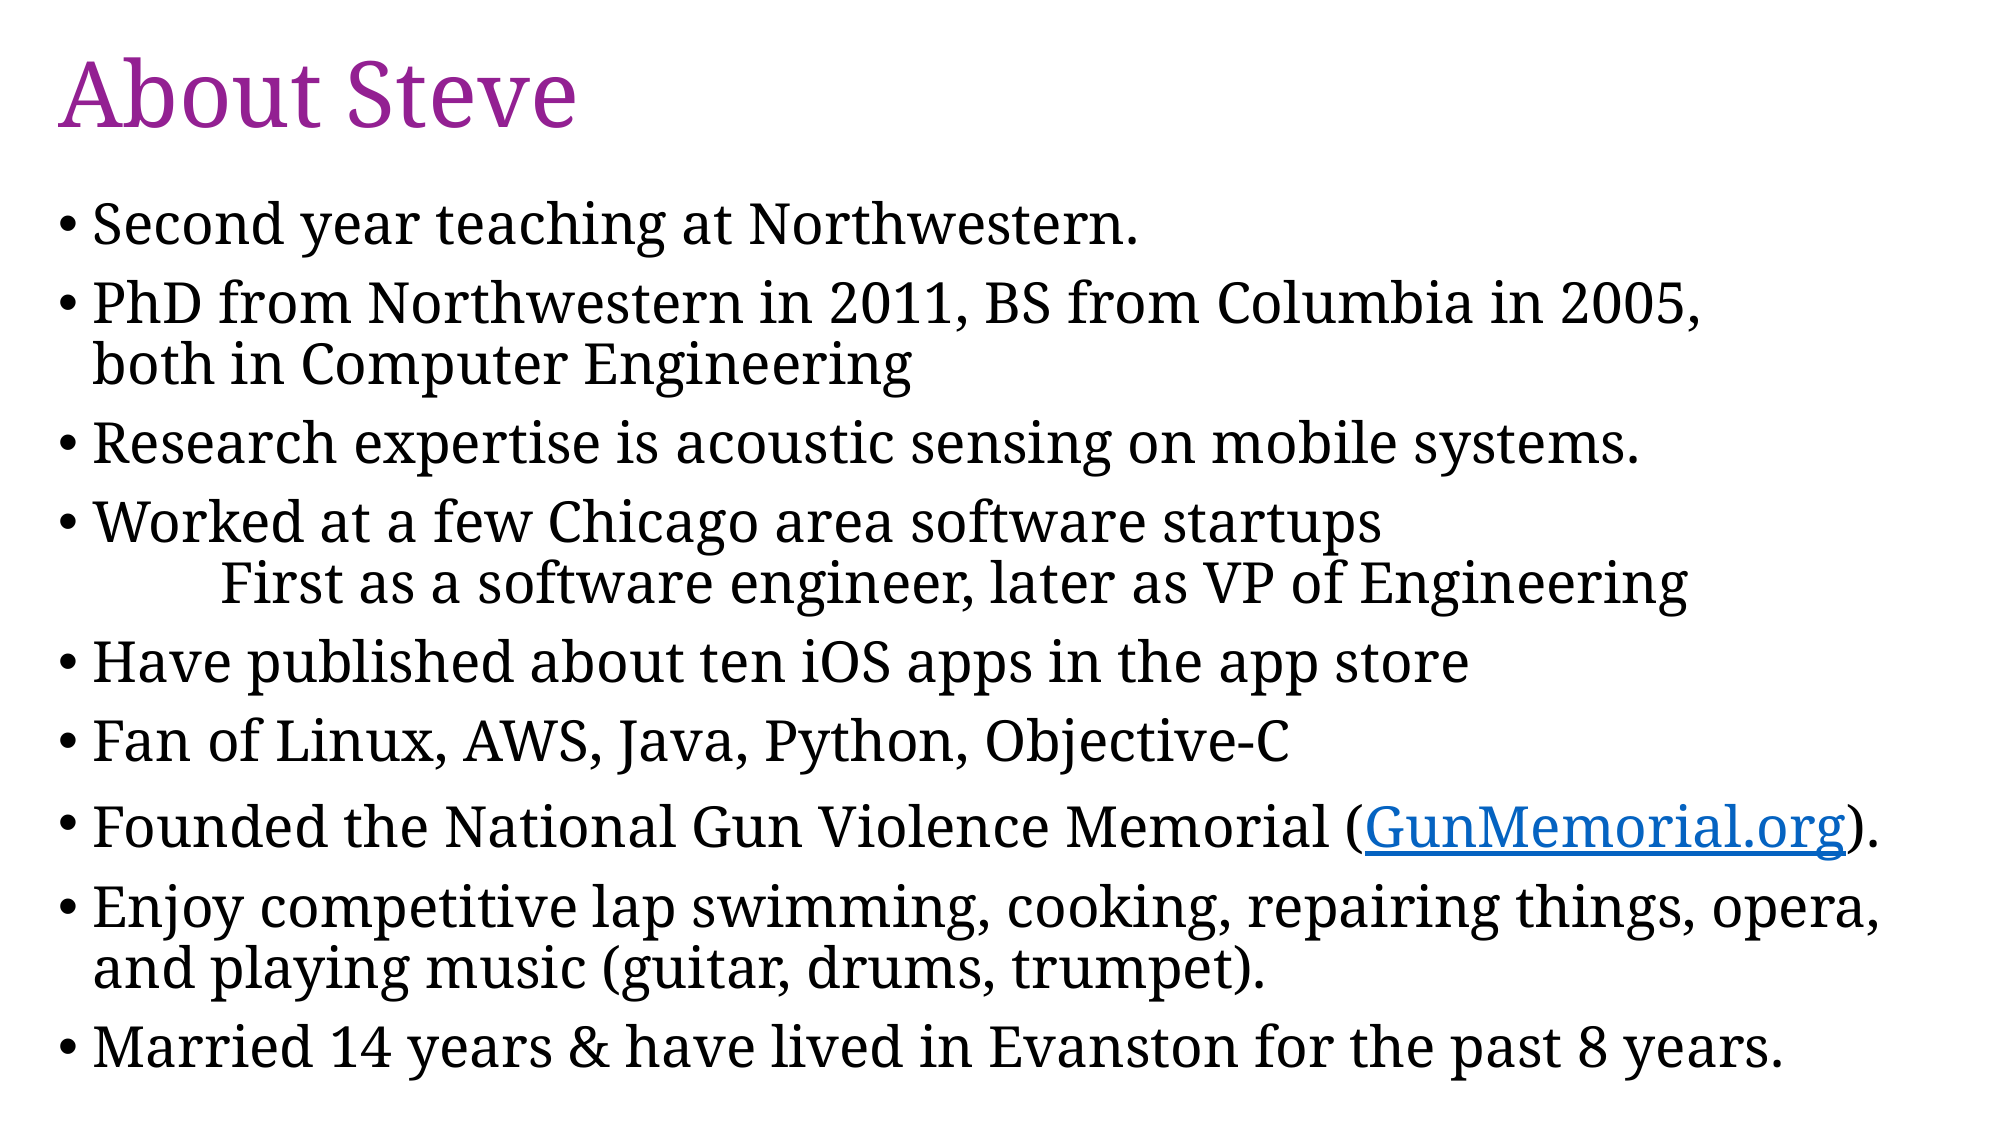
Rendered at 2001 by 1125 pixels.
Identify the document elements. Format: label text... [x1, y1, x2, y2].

title About Steve [43, 25, 1953, 171]
list Second year teaching at Northwestern. PhD from Northwestern in 2011, BS from Columbia in 2005, both in Computer Engineering Research expertise is acoustic sensing on mobile systems. Worked at a few Chicago area software startups First as a software engineer, later as VP of Engineering Have published about ten iOS apps in the app store Fan of Linux, AWS, Java, Python, Objective-C Founded the National Gun Violence Memorial (GunMemorial.org). Enjoy competitive lap swimming, cooking, repairing things, opera, and playing music (guitar, drums, trumpet). Married 14 years & have lived in Evanston for the past 8 years. [43, 188, 1953, 1106]
